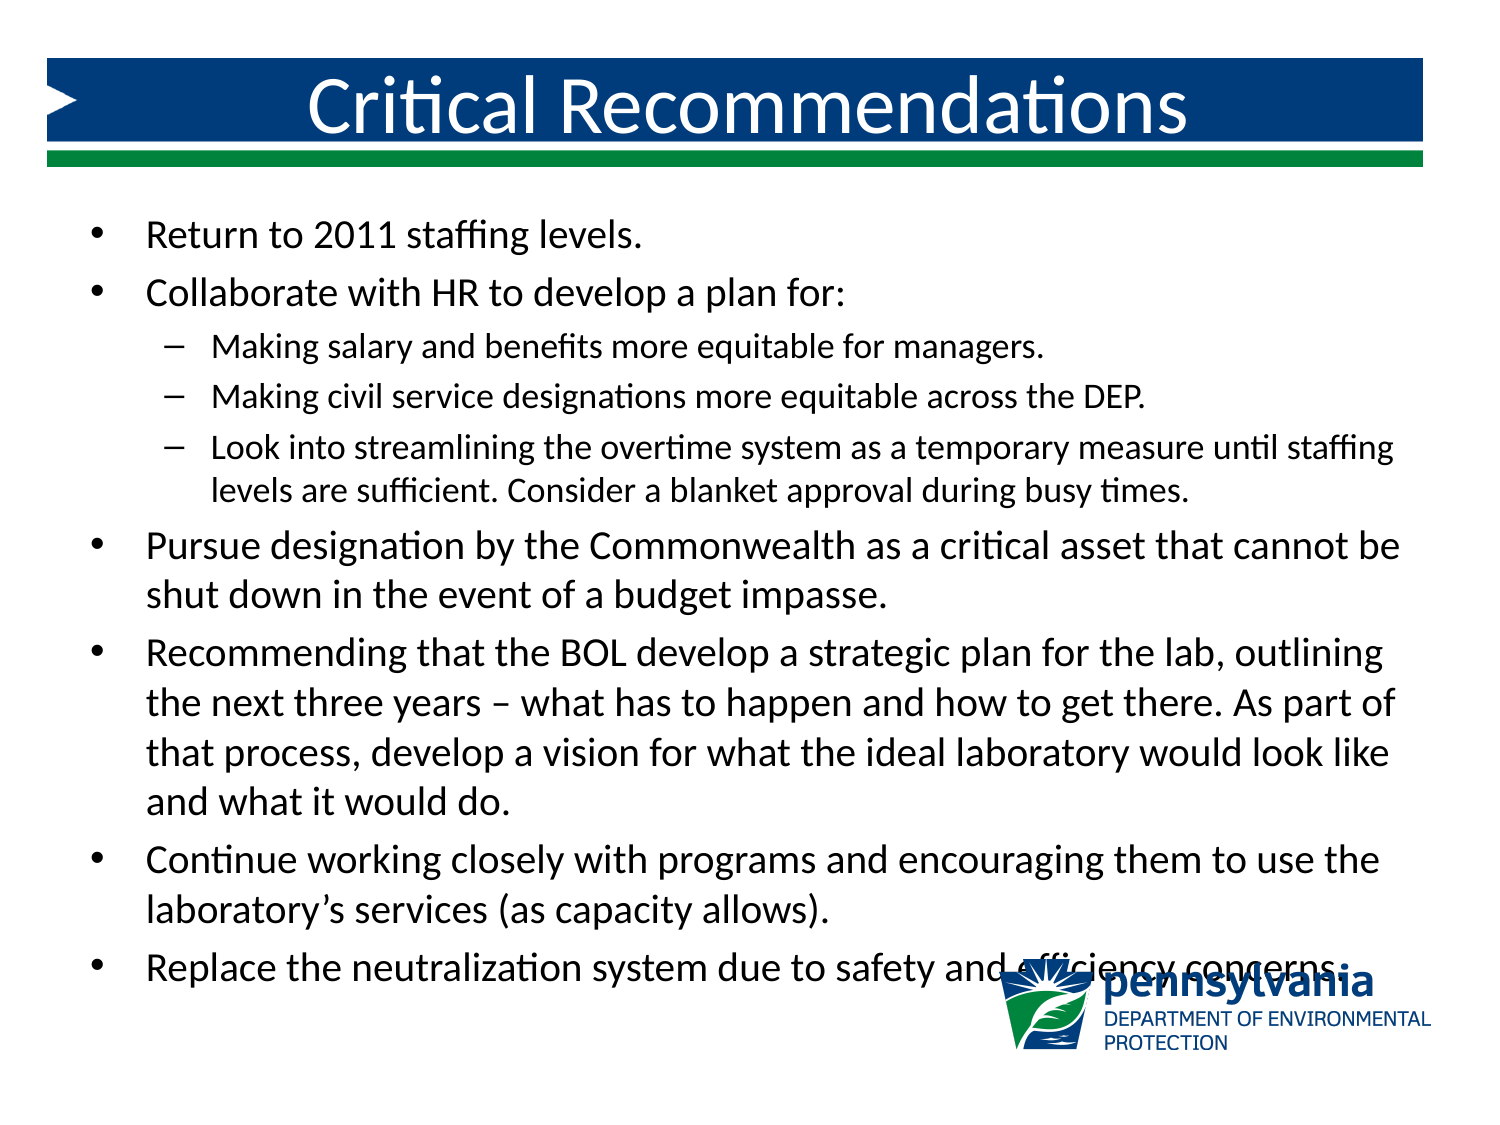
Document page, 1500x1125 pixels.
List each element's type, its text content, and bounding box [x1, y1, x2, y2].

picture [999, 958, 1431, 1051]
list Return to 2011 staffing levels. Collaborate with HR to develop a plan for: Making salary and benefits more equitable for managers. Making civil service designations more equitable across the DEP. Look into streamlining the overtime system as a temporary measure until staffing levels are sufficient. Consider a blanket approval during busy times. Pursue designation by the Commonwealth as a critical asset that cannot be shut down in the event of a budget impasse. Recommending that the BOL develop a strategic plan for the lab, outlining the next three years – what has to happen and how to get there. As part of that process, develop a vision for what the ideal laboratory would look like and what it would do. Continue working closely with programs and encouraging them to use the laboratory’s services (as capacity allows). Replace the neutralization system due to safety and efficiency concerns. [75, 200, 1423, 1005]
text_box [47, 58, 1423, 167]
